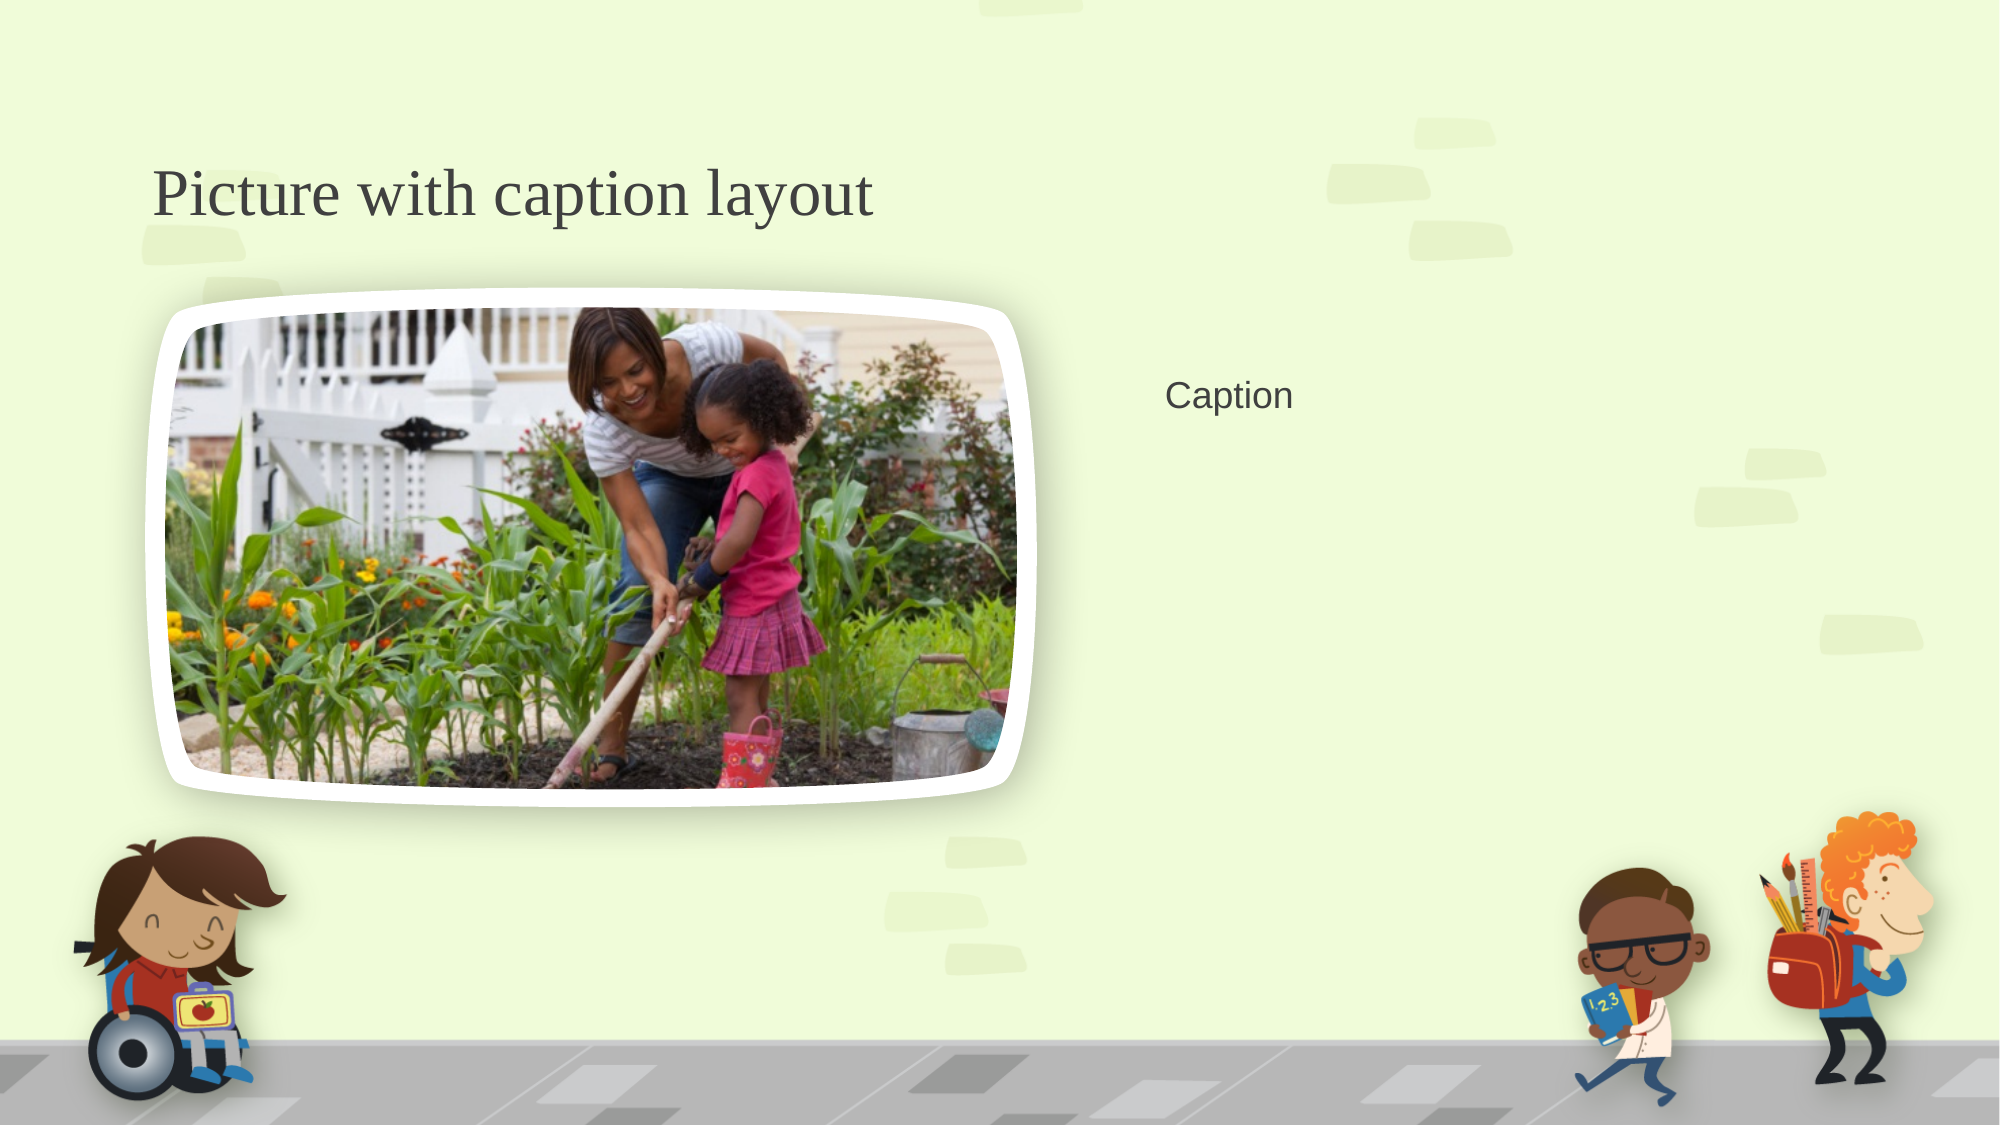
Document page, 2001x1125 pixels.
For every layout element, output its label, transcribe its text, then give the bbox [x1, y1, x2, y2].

title Picture with caption layout [137, 59, 1750, 238]
list Caption [1149, 368, 1750, 729]
picture [0, 0, 2000, 1125]
